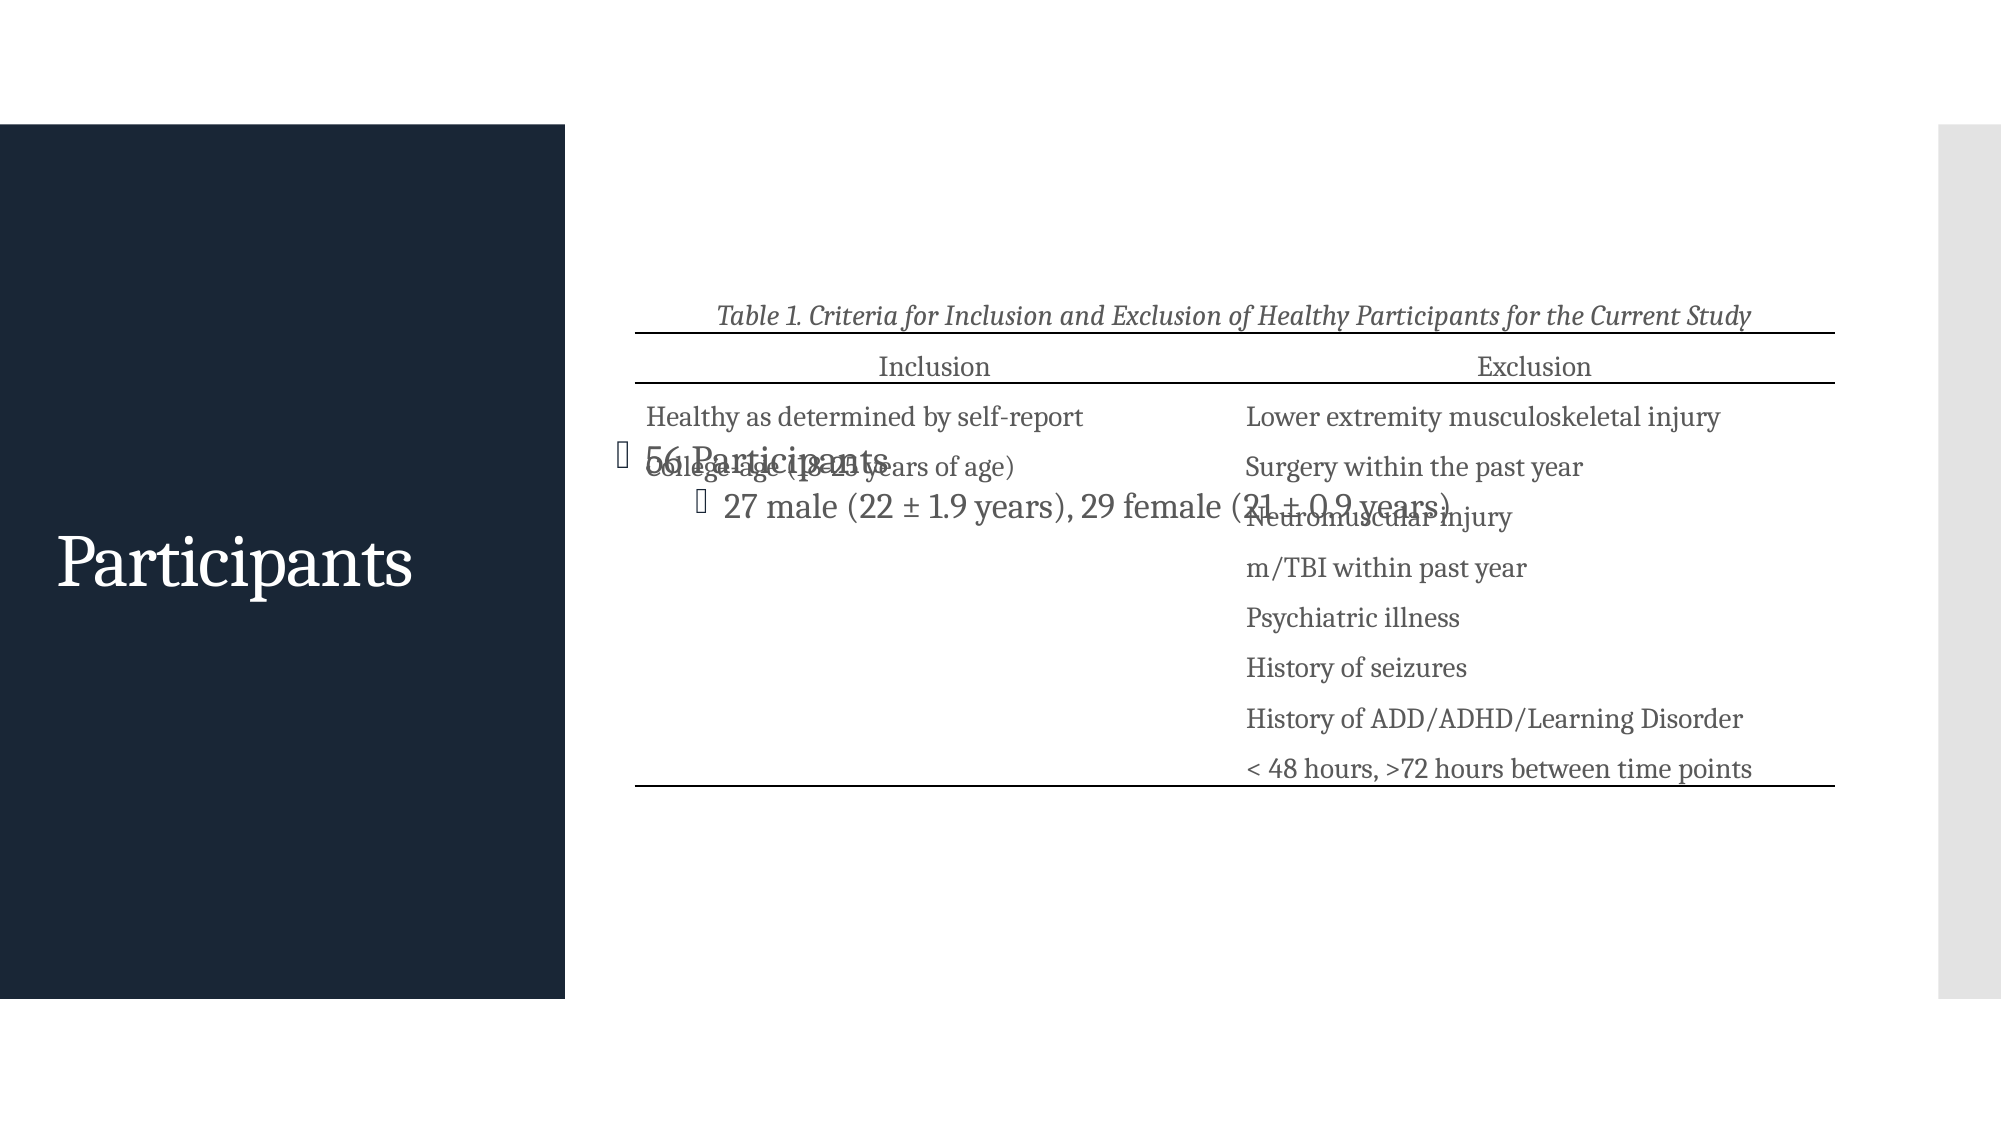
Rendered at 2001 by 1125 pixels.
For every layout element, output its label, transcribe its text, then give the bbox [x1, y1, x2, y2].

table_cell Healthy as determined by self-report College-age (18-25 years of age) [635, 384, 1235, 785]
table_header Table 1. Criteria for Inclusion and Exclusion of Healthy Participants for the Current Study [635, 283, 1835, 332]
table_cell Inclusion [635, 334, 1235, 382]
table_cell Exclusion [1235, 334, 1835, 382]
list 56 Participants 27 male (22 ± 1.9 years), 29 female (21 ± 0.9 years) Recruitment from undergraduate and graduate classes within the department In-depth explanation of study, inclusion/exclusion criteria [601, 431, 1741, 1125]
table_cell Lower extremity musculoskeletal injury Surgery within the past year Neuromuscular injury m/TBI within past year Psychiatric illness History of seizures History of ADD/ADHD/Learning Disorder < 48 hours, >72 hours between time points [1235, 384, 1835, 785]
title Participants [41, 184, 525, 940]
